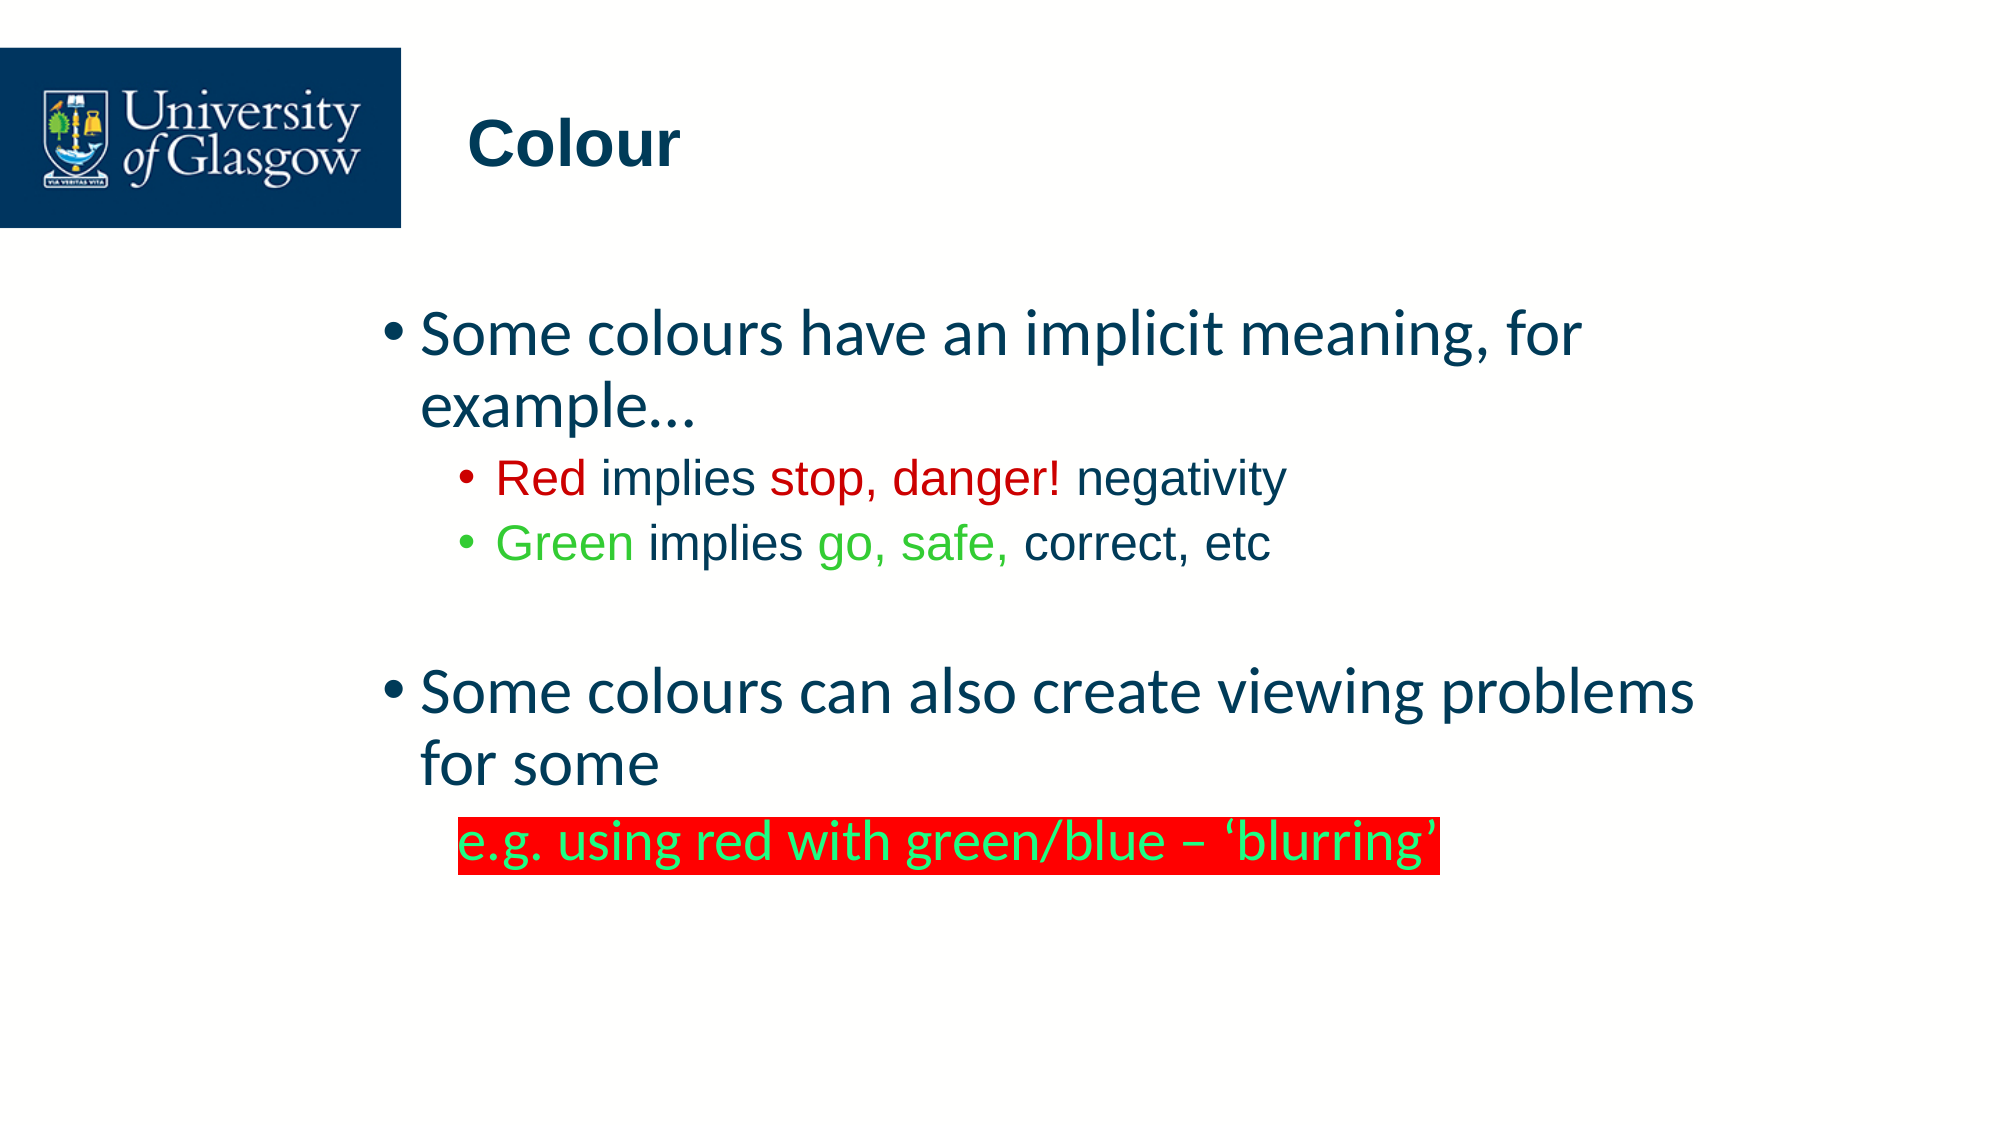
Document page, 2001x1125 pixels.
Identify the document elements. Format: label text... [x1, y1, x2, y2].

title Colour [452, 100, 867, 211]
picture [0, 0, 2000, 1125]
list Some colours have an implicit meaning, for example… Red implies stop, danger! negativity Green implies go, safe, correct, etc Some colours can also create viewing problems for some e.g. using red with green/blue – ‘blurring’ [367, 290, 1787, 1025]
